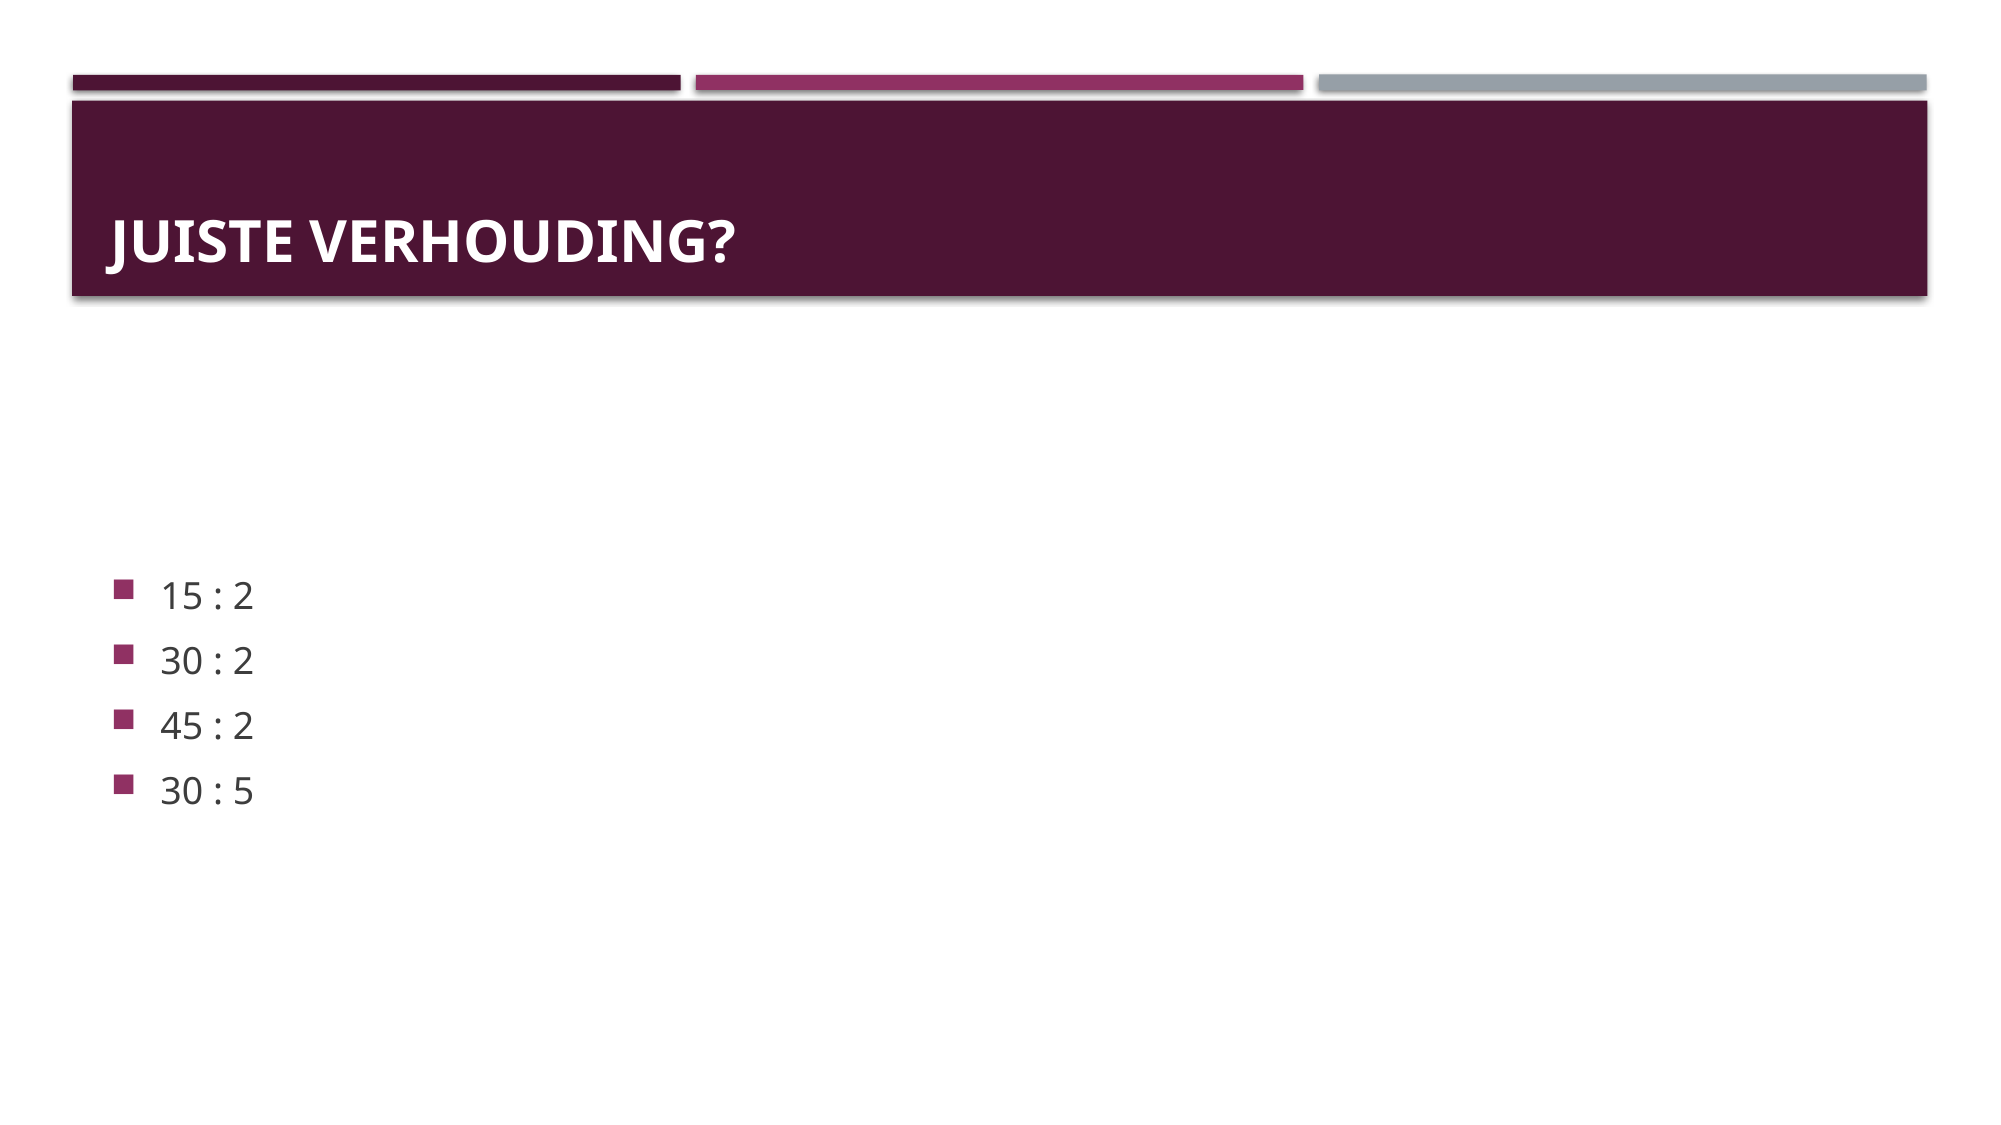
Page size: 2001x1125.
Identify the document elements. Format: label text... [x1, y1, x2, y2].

title juiste verhouding? [95, 115, 1905, 282]
list 15 : 2 30 : 2 45 : 2 30 : 5 [95, 357, 1905, 962]
